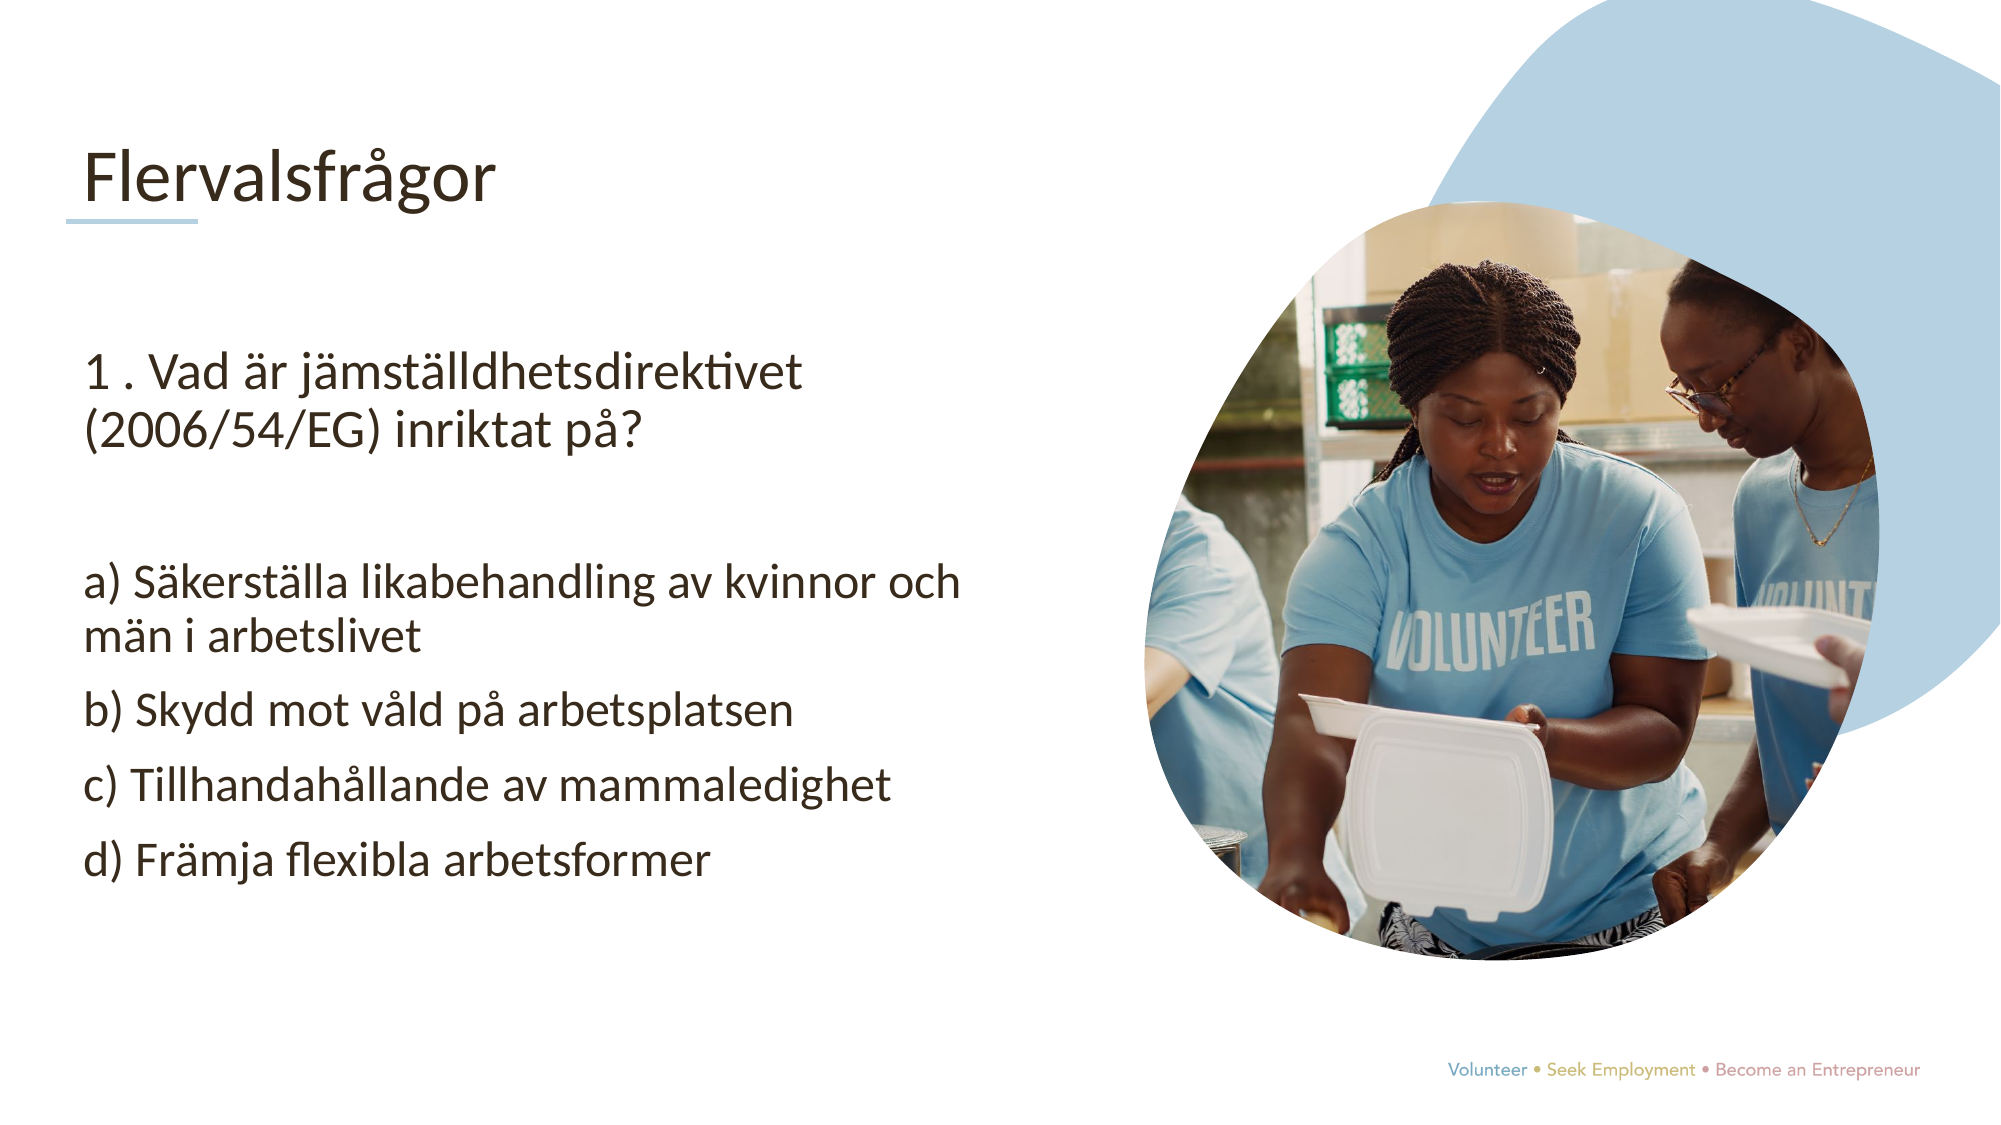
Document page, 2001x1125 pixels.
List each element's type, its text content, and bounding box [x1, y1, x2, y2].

text_box Flervalsfrågor [68, 129, 903, 356]
picture [1418, 1046, 1971, 1103]
text_box 1 . Vad är jämställdhetsdirektivet (2006/54/EG) inriktat på? a) Säkerställa likabehandling av kvinnor och män i arbetslivet b) Skydd mot våld på arbetsplatsen c) Tillhandahållande av mammaledighet d) Främja flexibla arbetsformer [68, 335, 1035, 1125]
picture [1144, 200, 1880, 961]
